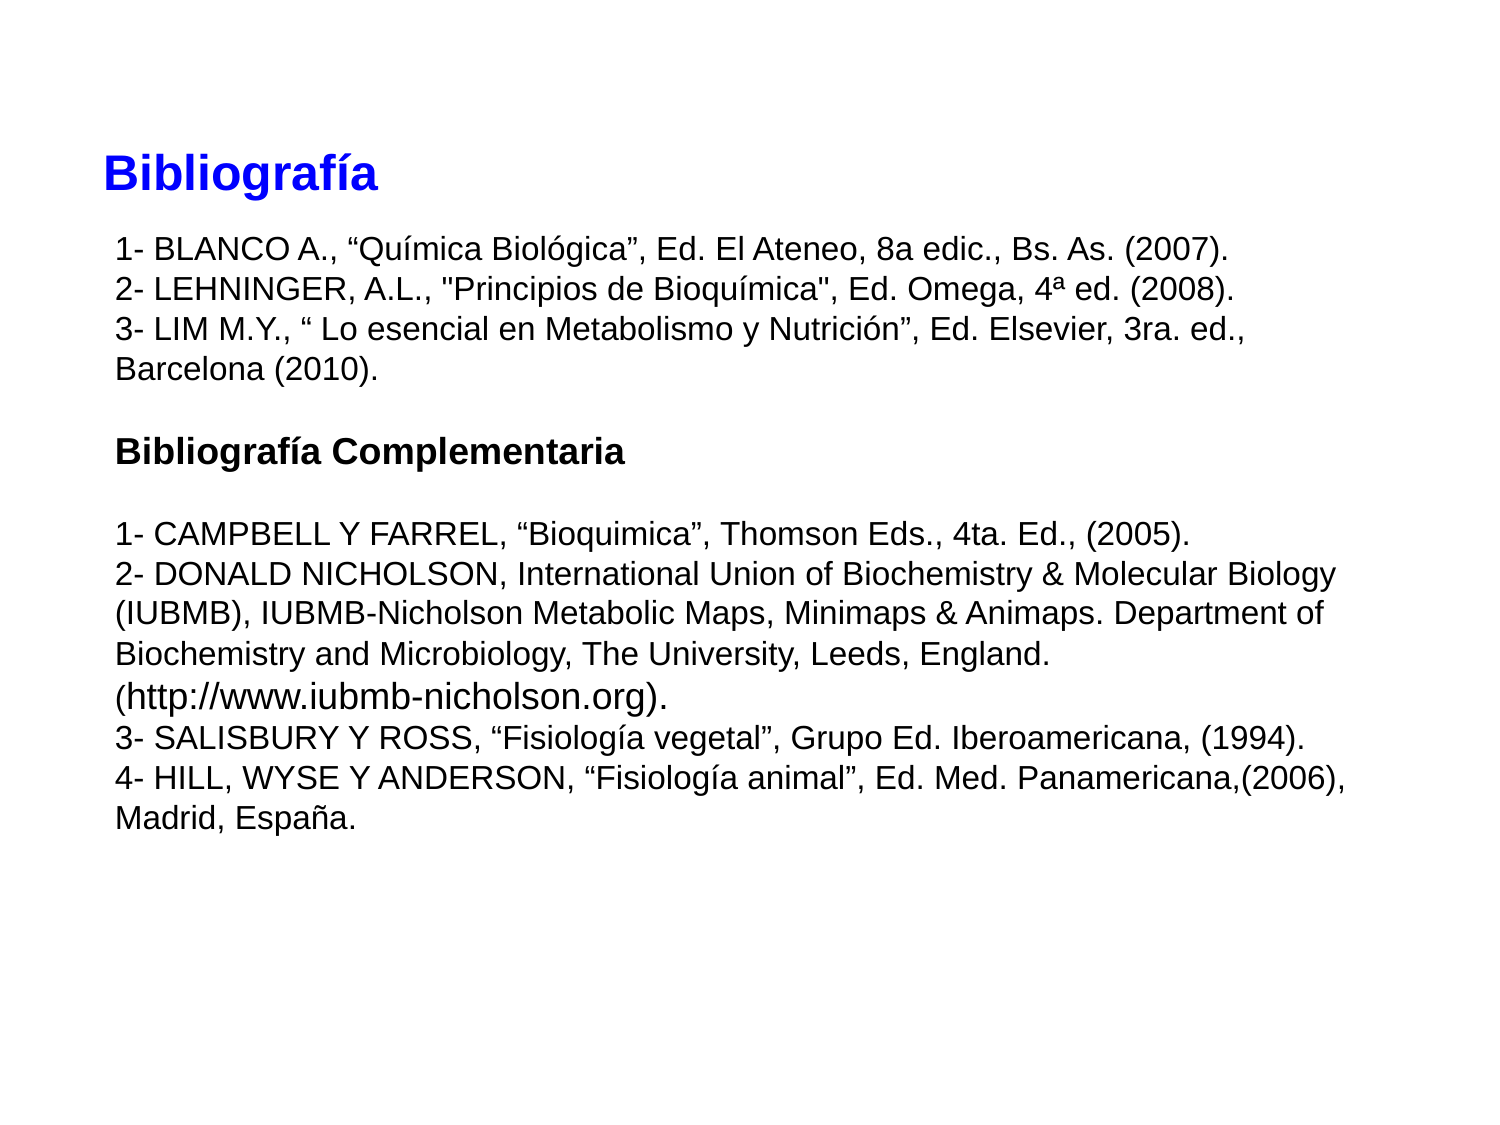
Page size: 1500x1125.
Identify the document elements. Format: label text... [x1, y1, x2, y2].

text_box Bibliografía [88, 132, 394, 208]
text_box 1- BLANCO A., “Química Biológica”, Ed. El Ateneo, 8a edic., Bs. As. (2007). 2- LEHNINGER, A.L., "Principios de Bioquímica", Ed. Omega, 4ª ed. (2008). 3- LIM M.Y., “ Lo esencial en Metabolismo y Nutrición”, Ed. Elsevier, 3ra. ed., Barcelona (2010). Bibliografía Complementaria 1- CAMPBELL Y FARREL, “Bioquimica”, Thomson Eds., 4ta. Ed., (2005). 2- DONALD NICHOLSON, International Union of Biochemistry & Molecular Biology (IUBMB), IUBMB-Nicholson Metabolic Maps, Minimaps & Animaps. Department of Biochemistry and Microbiology, The University, Leeds, England. (http://www.iubmb-nicholson.org). 3- SALISBURY Y ROSS, “Fisiología vegetal”, Grupo Ed. Iberoamericana, (1994). 4- HILL, WYSE Y ANDERSON, “Fisiología animal”, Ed. Med. Panamericana,(2006), Madrid, España. [100, 219, 1364, 884]
